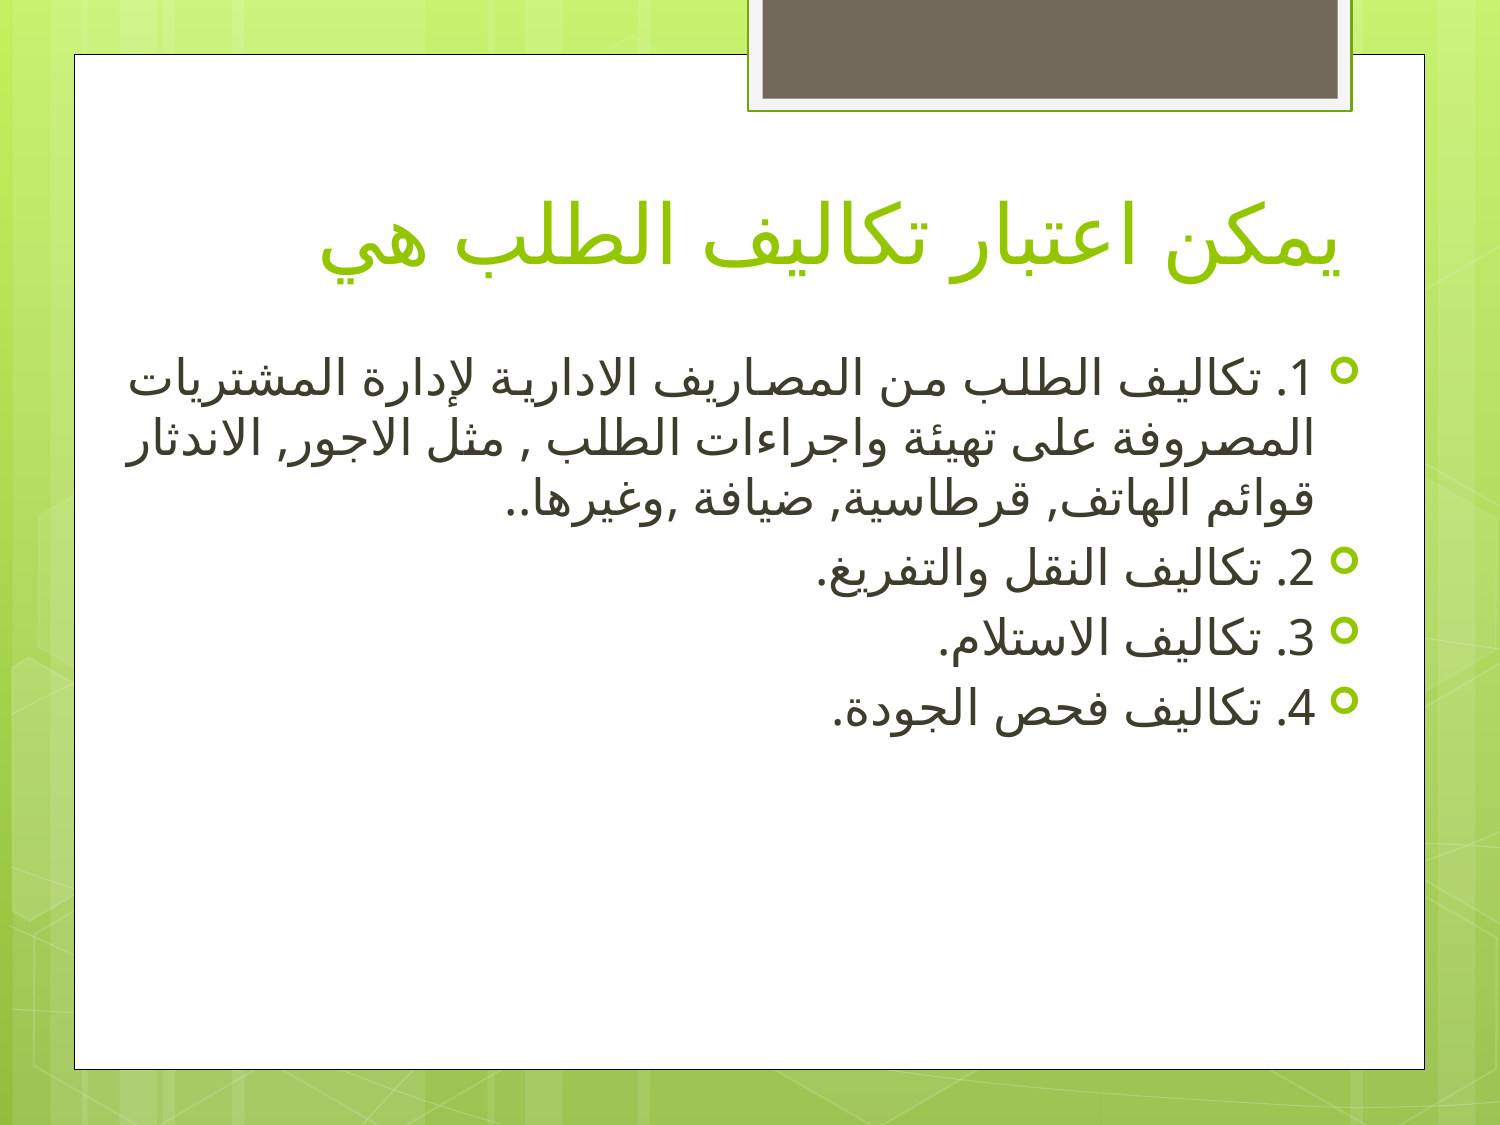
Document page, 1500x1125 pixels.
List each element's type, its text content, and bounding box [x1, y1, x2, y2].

list 1. تكاليف الطلب من المصاريف الادارية لإدارة المشتريات المصروفة على تهيئة واجراءات الطلب , مثل الاجور, الاندثار قوائم الهاتف, قرطاسية, ضيافة ,وغيرها.. 2. تكاليف النقل والتفريغ. 3. تكاليف الاستلام. 4. تكاليف فحص الجودة. [112, 338, 1388, 914]
title يمكن اعتبار تكاليف الطلب هي [206, 101, 1359, 290]
